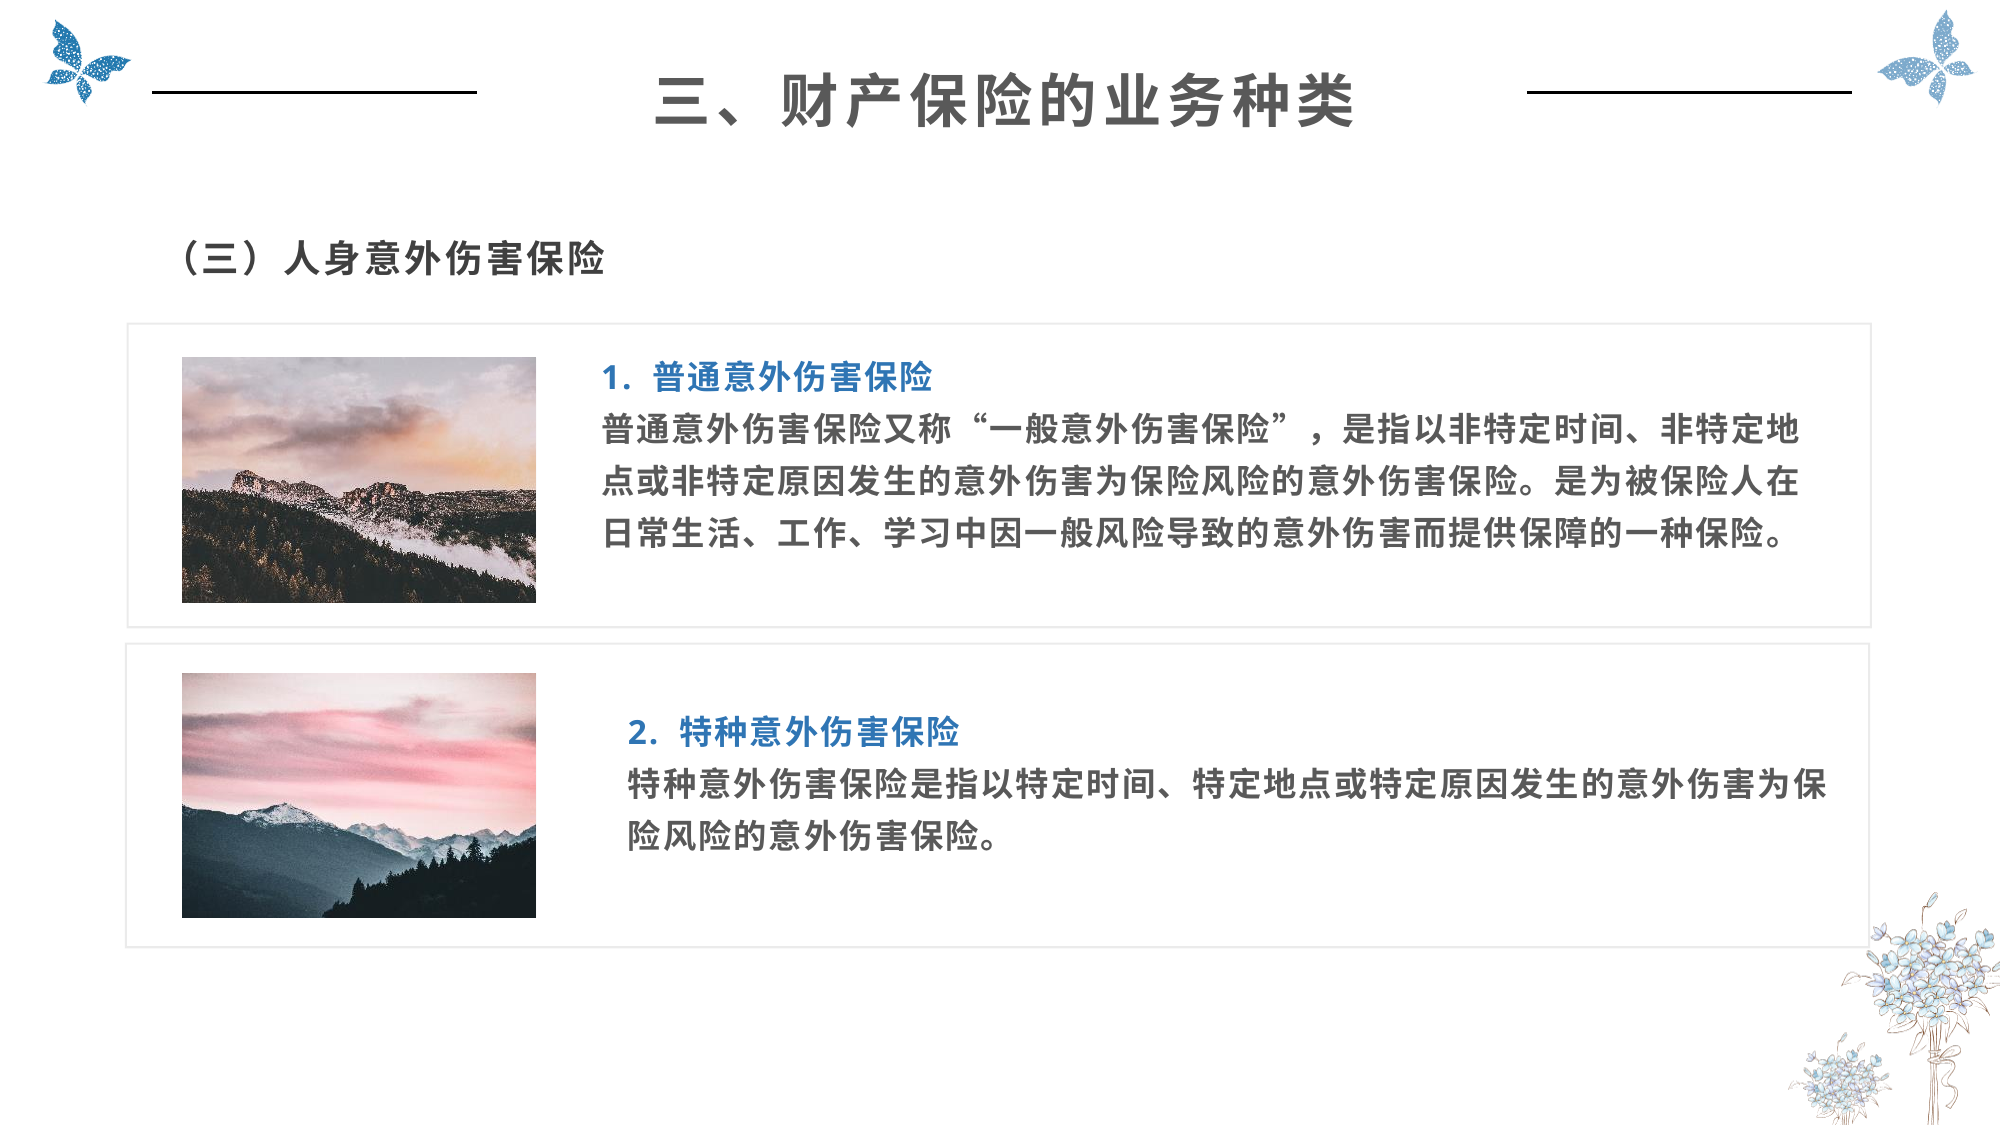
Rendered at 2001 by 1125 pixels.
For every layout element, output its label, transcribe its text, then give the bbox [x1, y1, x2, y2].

picture [181, 673, 537, 918]
text_box [127, 323, 1872, 628]
picture [1788, 892, 2000, 1125]
text_box （三）人身意外伤害保险 [149, 206, 1660, 286]
text_box 1. 普通意外伤害保险 普通意外伤害保险又称“一般意外伤害保险”，是指以非特定时间、非特定地点或非特定原因发生的意外伤害为保险风险的意外伤害保险。是为被保险人在日常生活、工作、学习中因一般风险导致的意外伤害而提供保障的一种保险。 [586, 336, 1825, 559]
text_box [125, 643, 1870, 948]
text_box 2. 特种意外伤害保险 特种意外伤害保险是指以特定时间、特定地点或特定原因发生的意外伤害为保 险风险的意外伤害保险。 [613, 692, 1852, 863]
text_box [151, 55, 1852, 142]
picture [181, 357, 537, 603]
